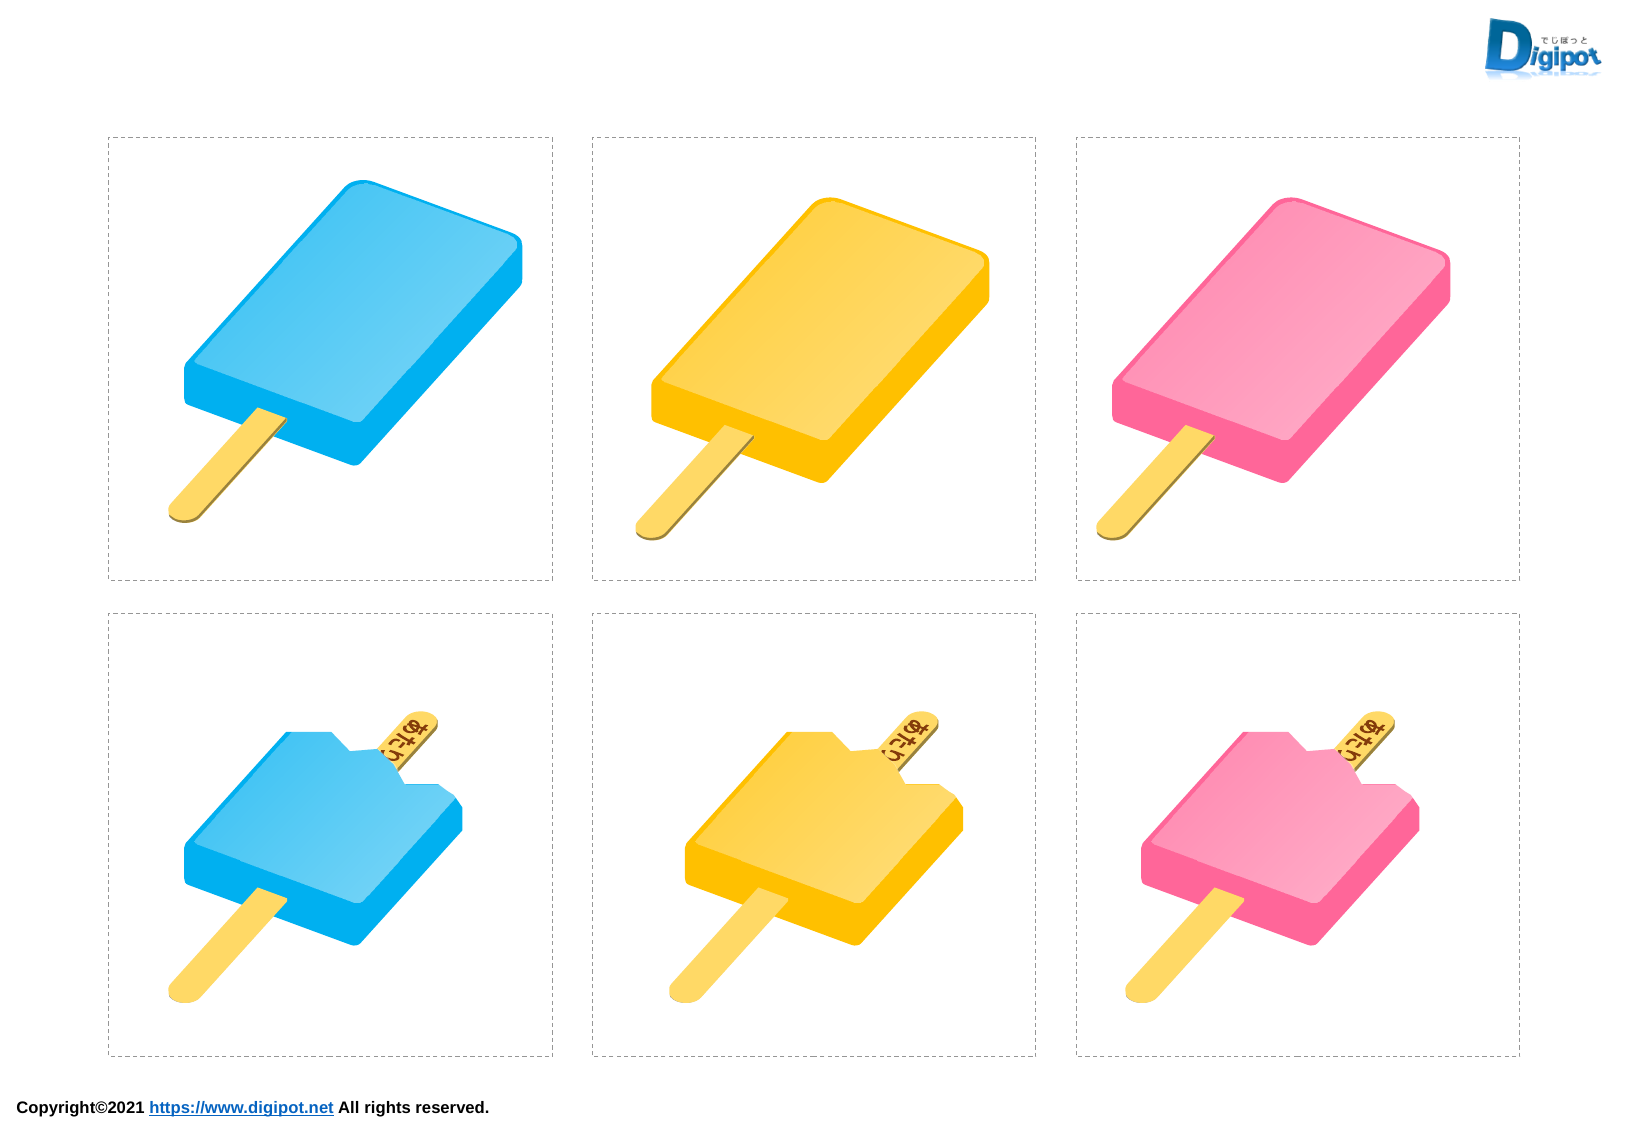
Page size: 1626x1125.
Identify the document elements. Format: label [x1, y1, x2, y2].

picture [1485, 18, 1602, 82]
text_box [1125, 710, 1420, 1004]
text_box [635, 197, 990, 541]
text_box [1096, 197, 1451, 541]
text_box [669, 710, 964, 1004]
text_box [168, 179, 523, 523]
text_box [168, 710, 463, 1004]
